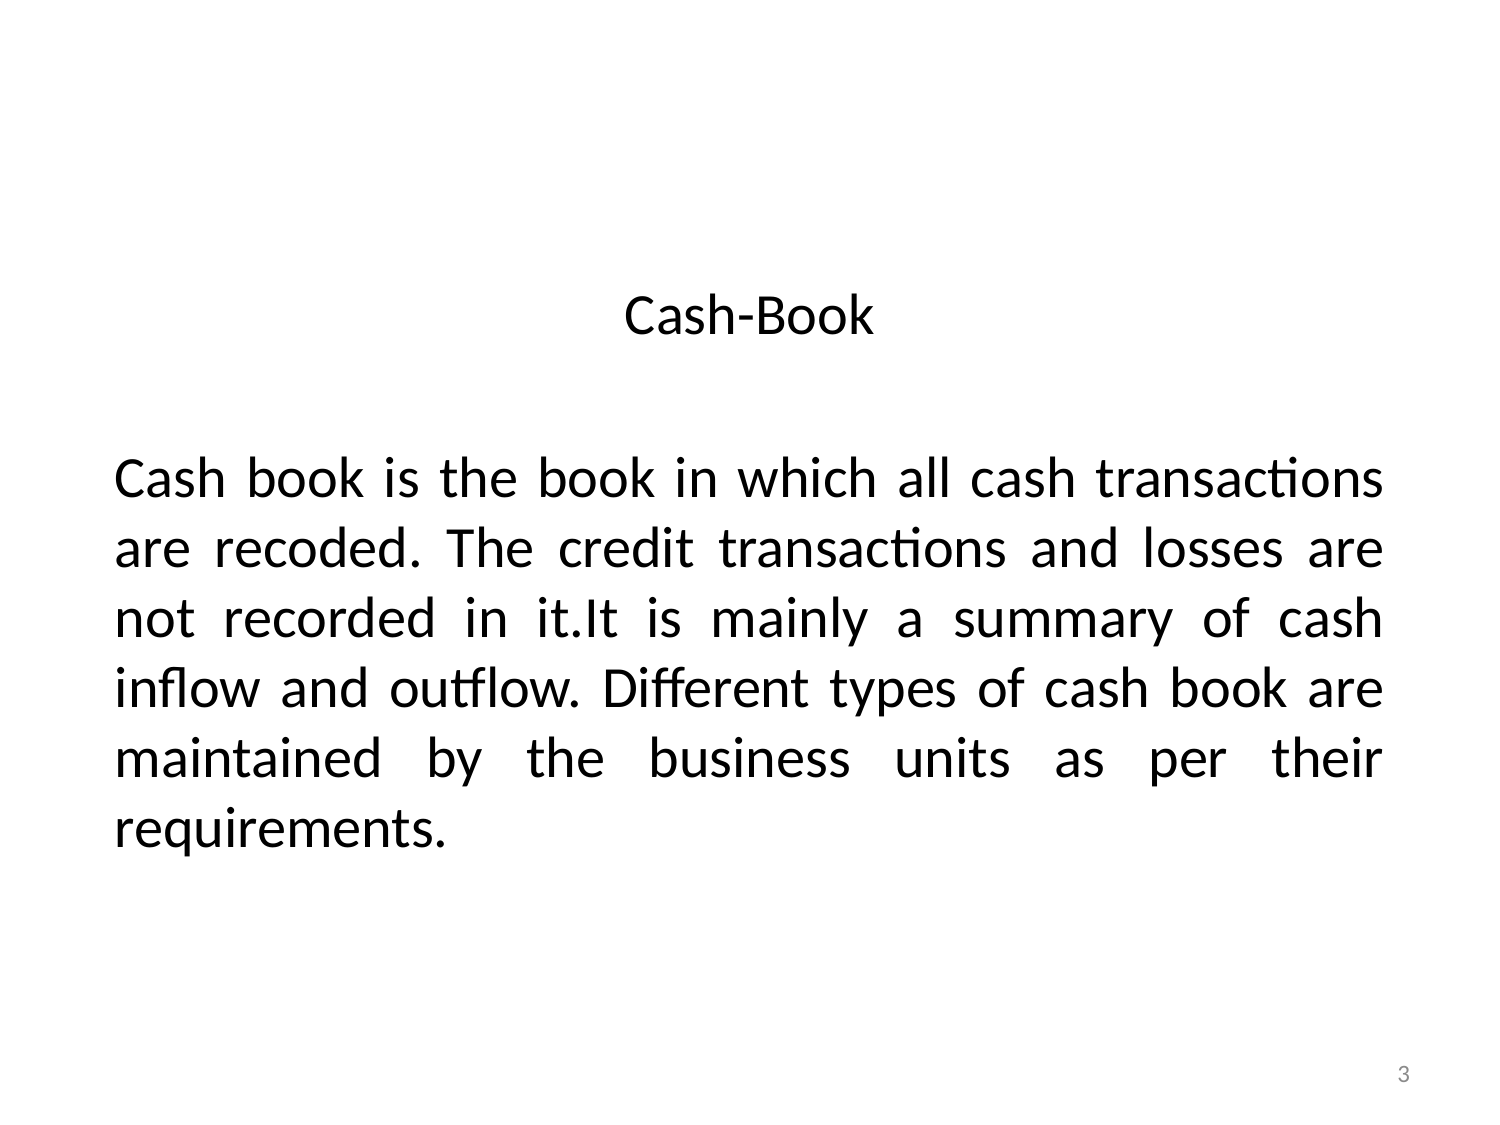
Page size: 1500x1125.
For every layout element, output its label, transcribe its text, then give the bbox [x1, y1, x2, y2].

list Cash-Book Cash book is the book in which all cash transactions are recoded. The credit transactions and losses are not recorded in it.It is mainly a summary of cash inflow and outflow. Different types of cash book are maintained by the business units as per their requirements. [99, 187, 1400, 988]
slide_number 3 [1074, 1042, 1425, 1103]
